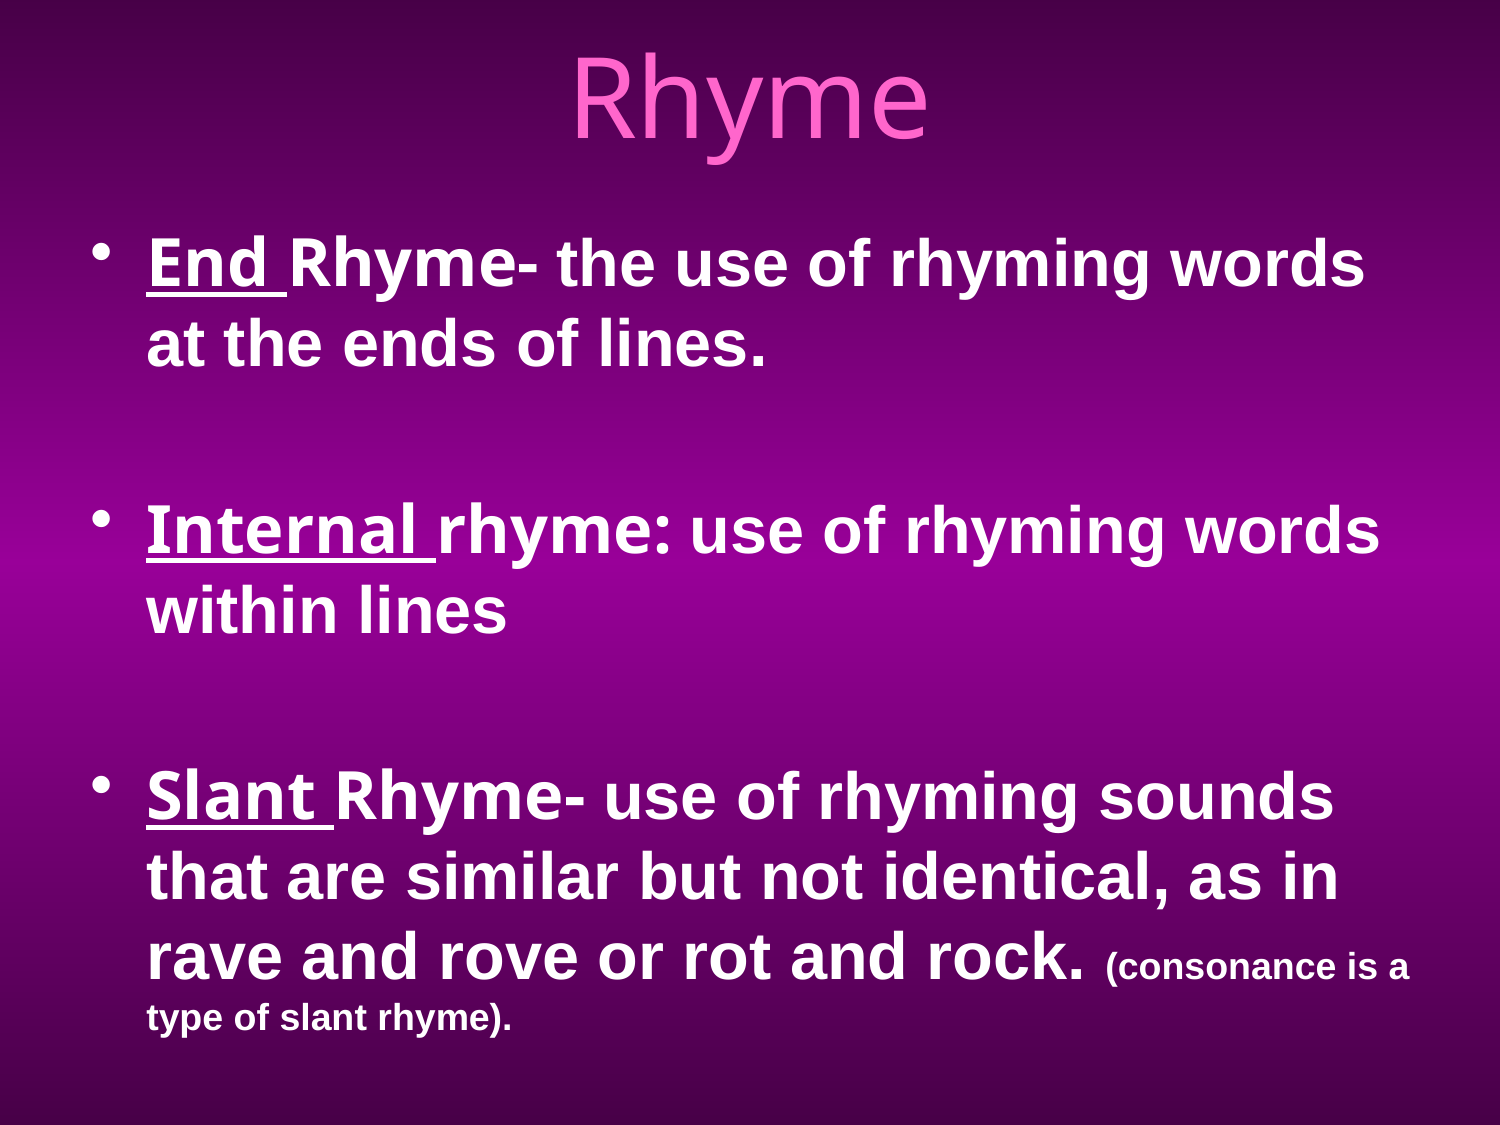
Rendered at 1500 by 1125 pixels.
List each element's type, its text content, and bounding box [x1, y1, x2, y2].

title [74, 44, 1426, 212]
list End Rhyme- the use of rhyming words at the ends of lines. Internal rhyme: use of rhyming words within lines Slant Rhyme- use of rhyming sounds that are similar but not identical, as in rave and rove or rot and rock. (consonance is a type of slant rhyme). [74, 212, 1426, 1006]
text_box Rhyme [74, 0, 1425, 187]
